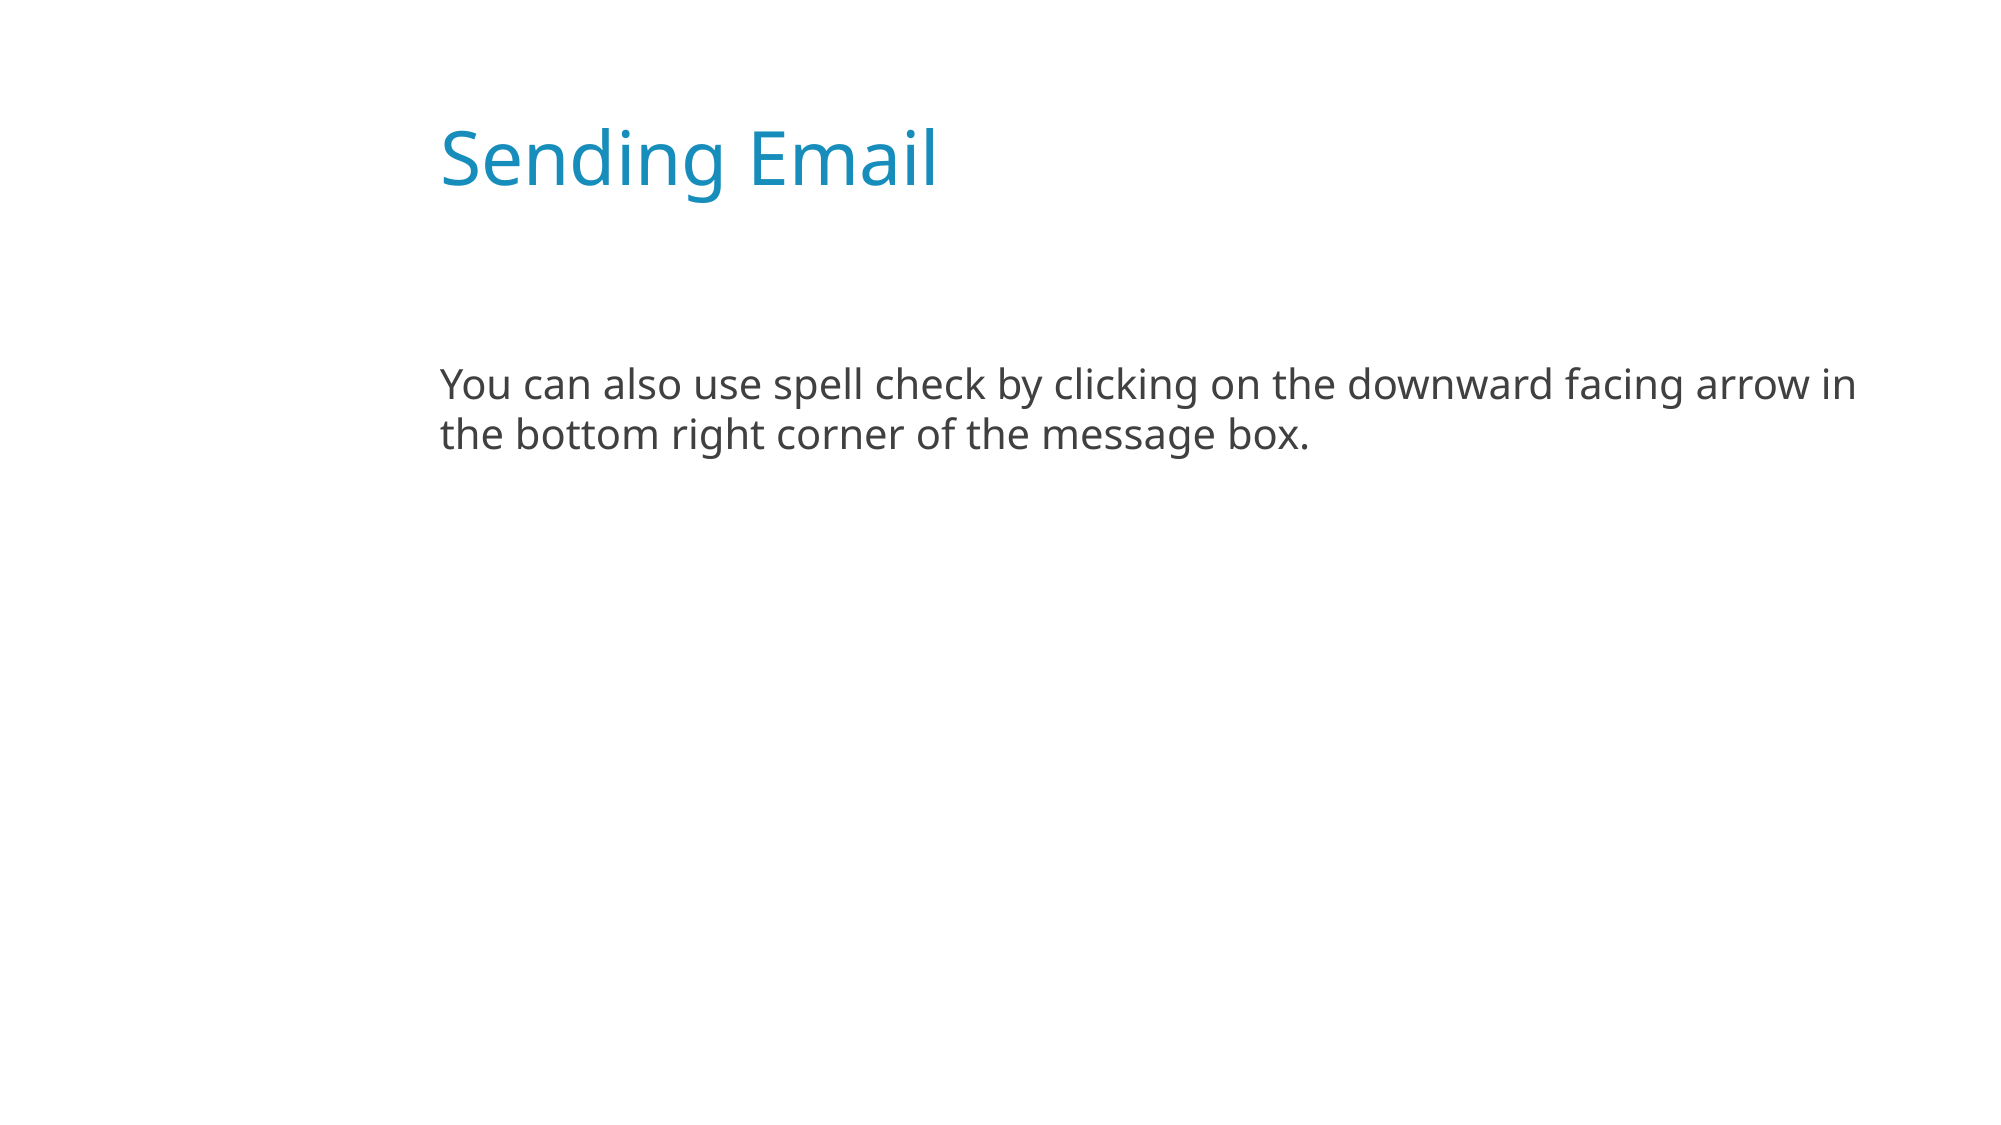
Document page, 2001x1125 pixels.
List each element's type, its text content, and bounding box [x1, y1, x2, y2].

list You can also use spell check by clicking on the downward facing arrow in the bottom right corner of the message box. [424, 350, 1888, 1074]
title Sending Email [425, 102, 1888, 313]
